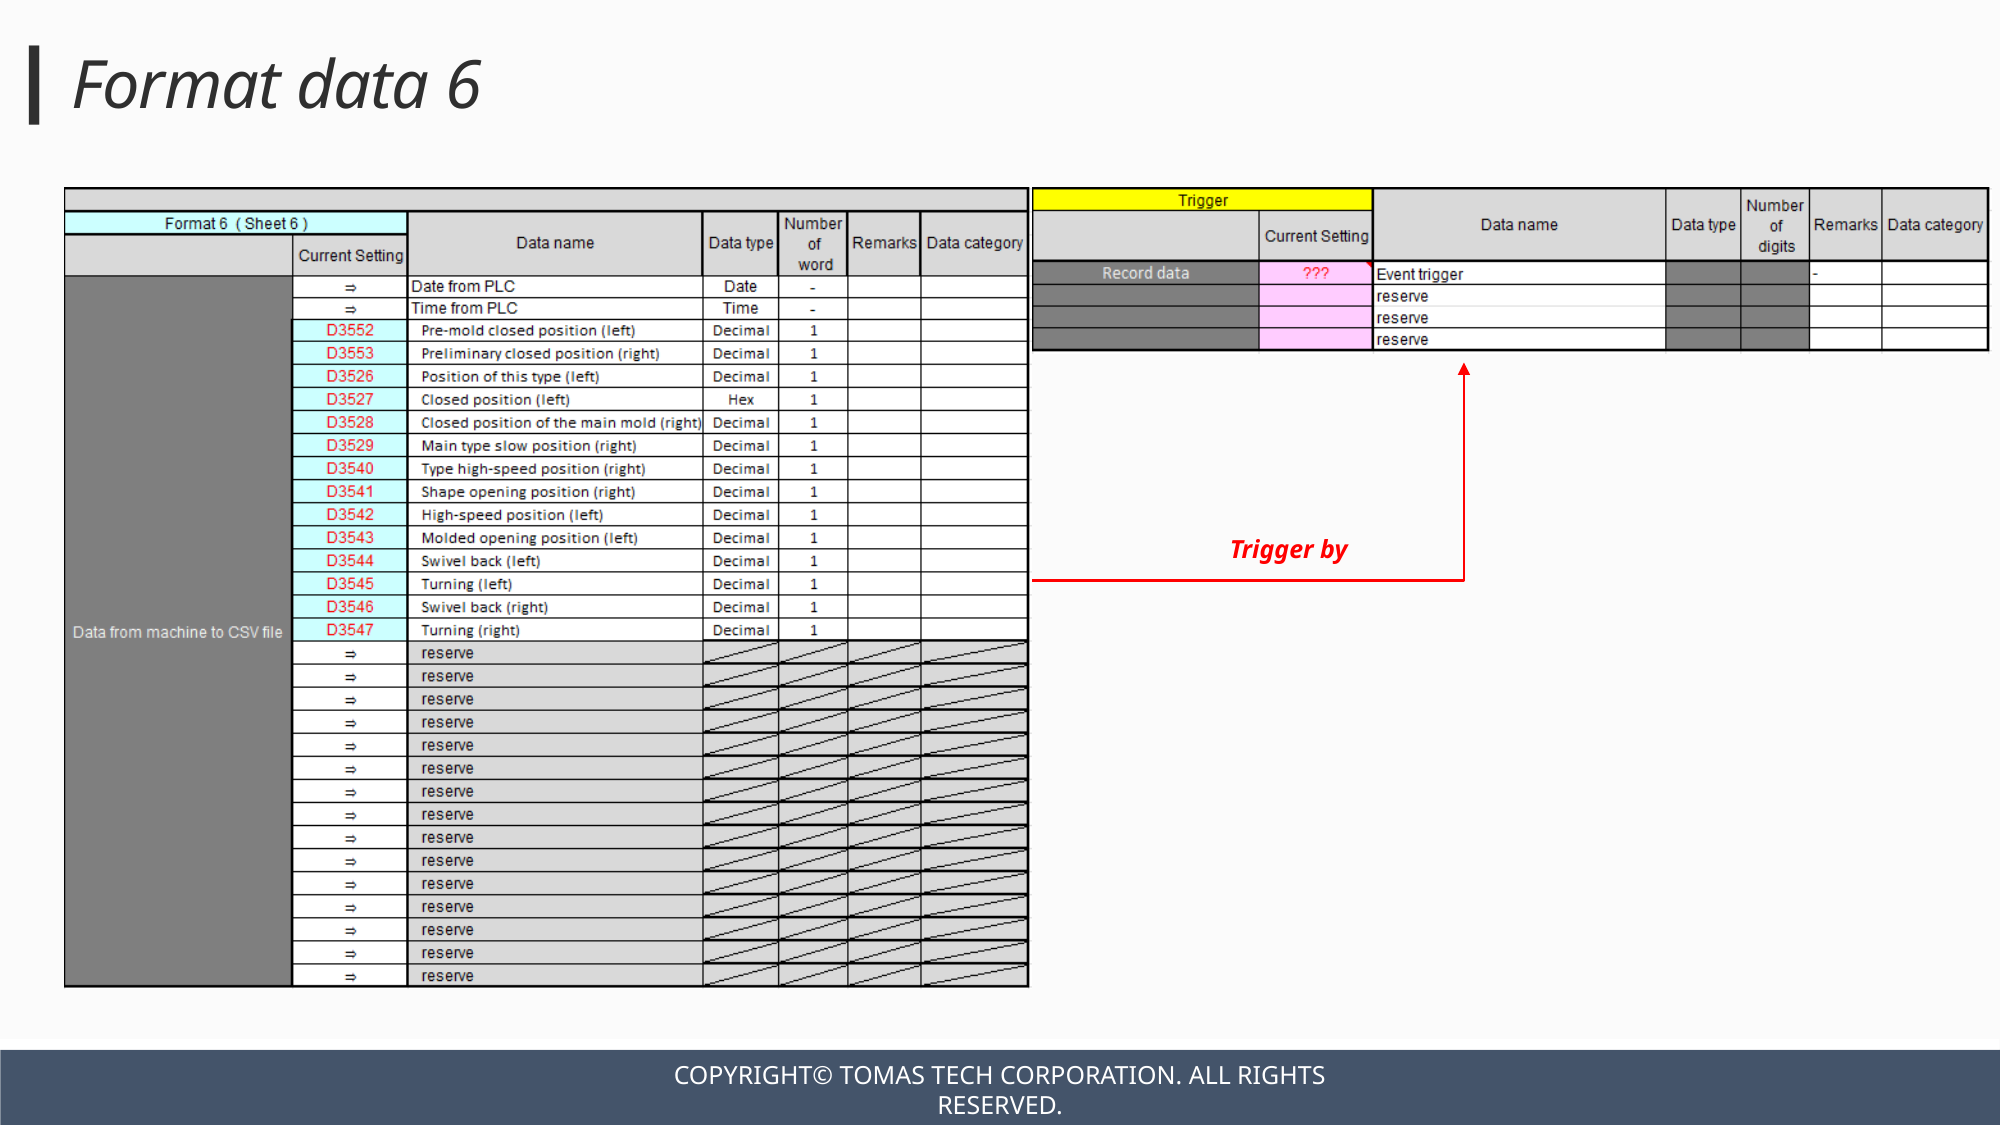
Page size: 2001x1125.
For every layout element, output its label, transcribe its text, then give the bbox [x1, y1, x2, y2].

picture [63, 186, 1992, 990]
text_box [1039, 362, 1465, 581]
text_box ┃ Format data 6 [0, 20, 1889, 130]
footer Copyright© TOMAS TECH CORPORATION. All rights reserved. [604, 1059, 1396, 1120]
